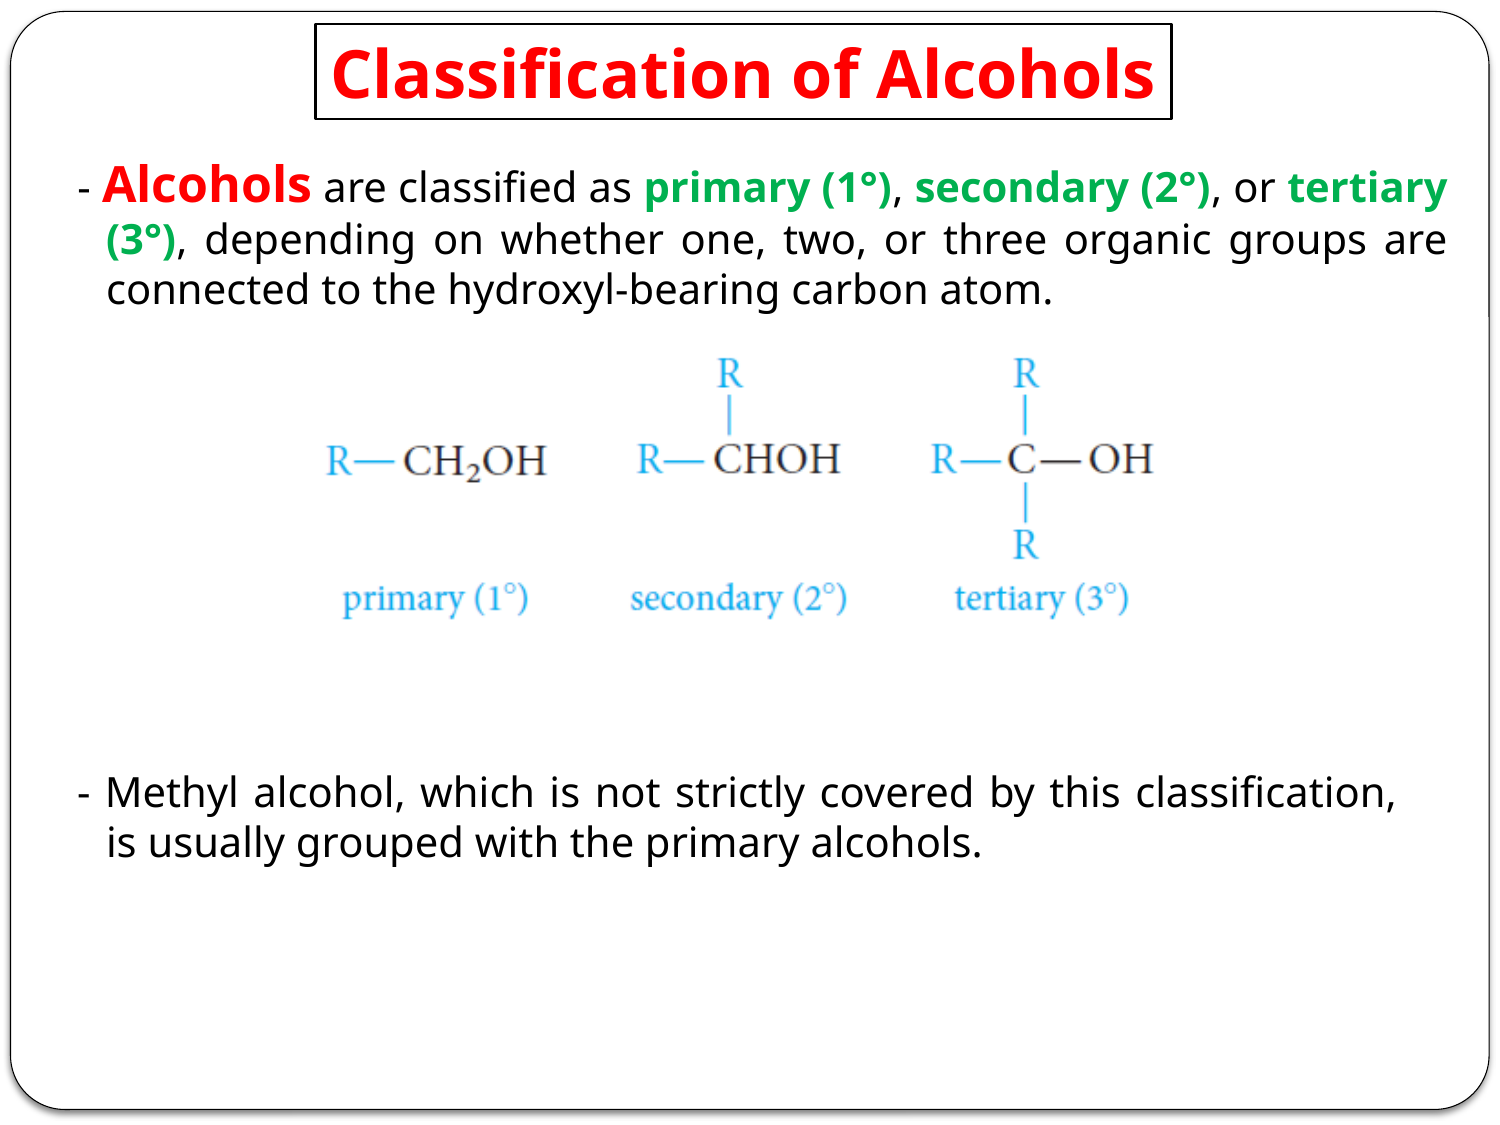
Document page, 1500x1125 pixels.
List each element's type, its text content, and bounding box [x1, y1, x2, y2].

text_box - Alcohols are classified as primary (1°), secondary (2°), or tertiary (3°), depending on whether one, two, or three organic groups are connected to the hydroxyl-bearing carbon atom. [62, 145, 1463, 320]
text_box - Methyl alcohol, which is not strictly covered by this classification, is usually grouped with the primary alcohols. [62, 758, 1413, 874]
text_box Classification of Alcohols [314, 23, 1173, 120]
picture [316, 346, 1171, 630]
